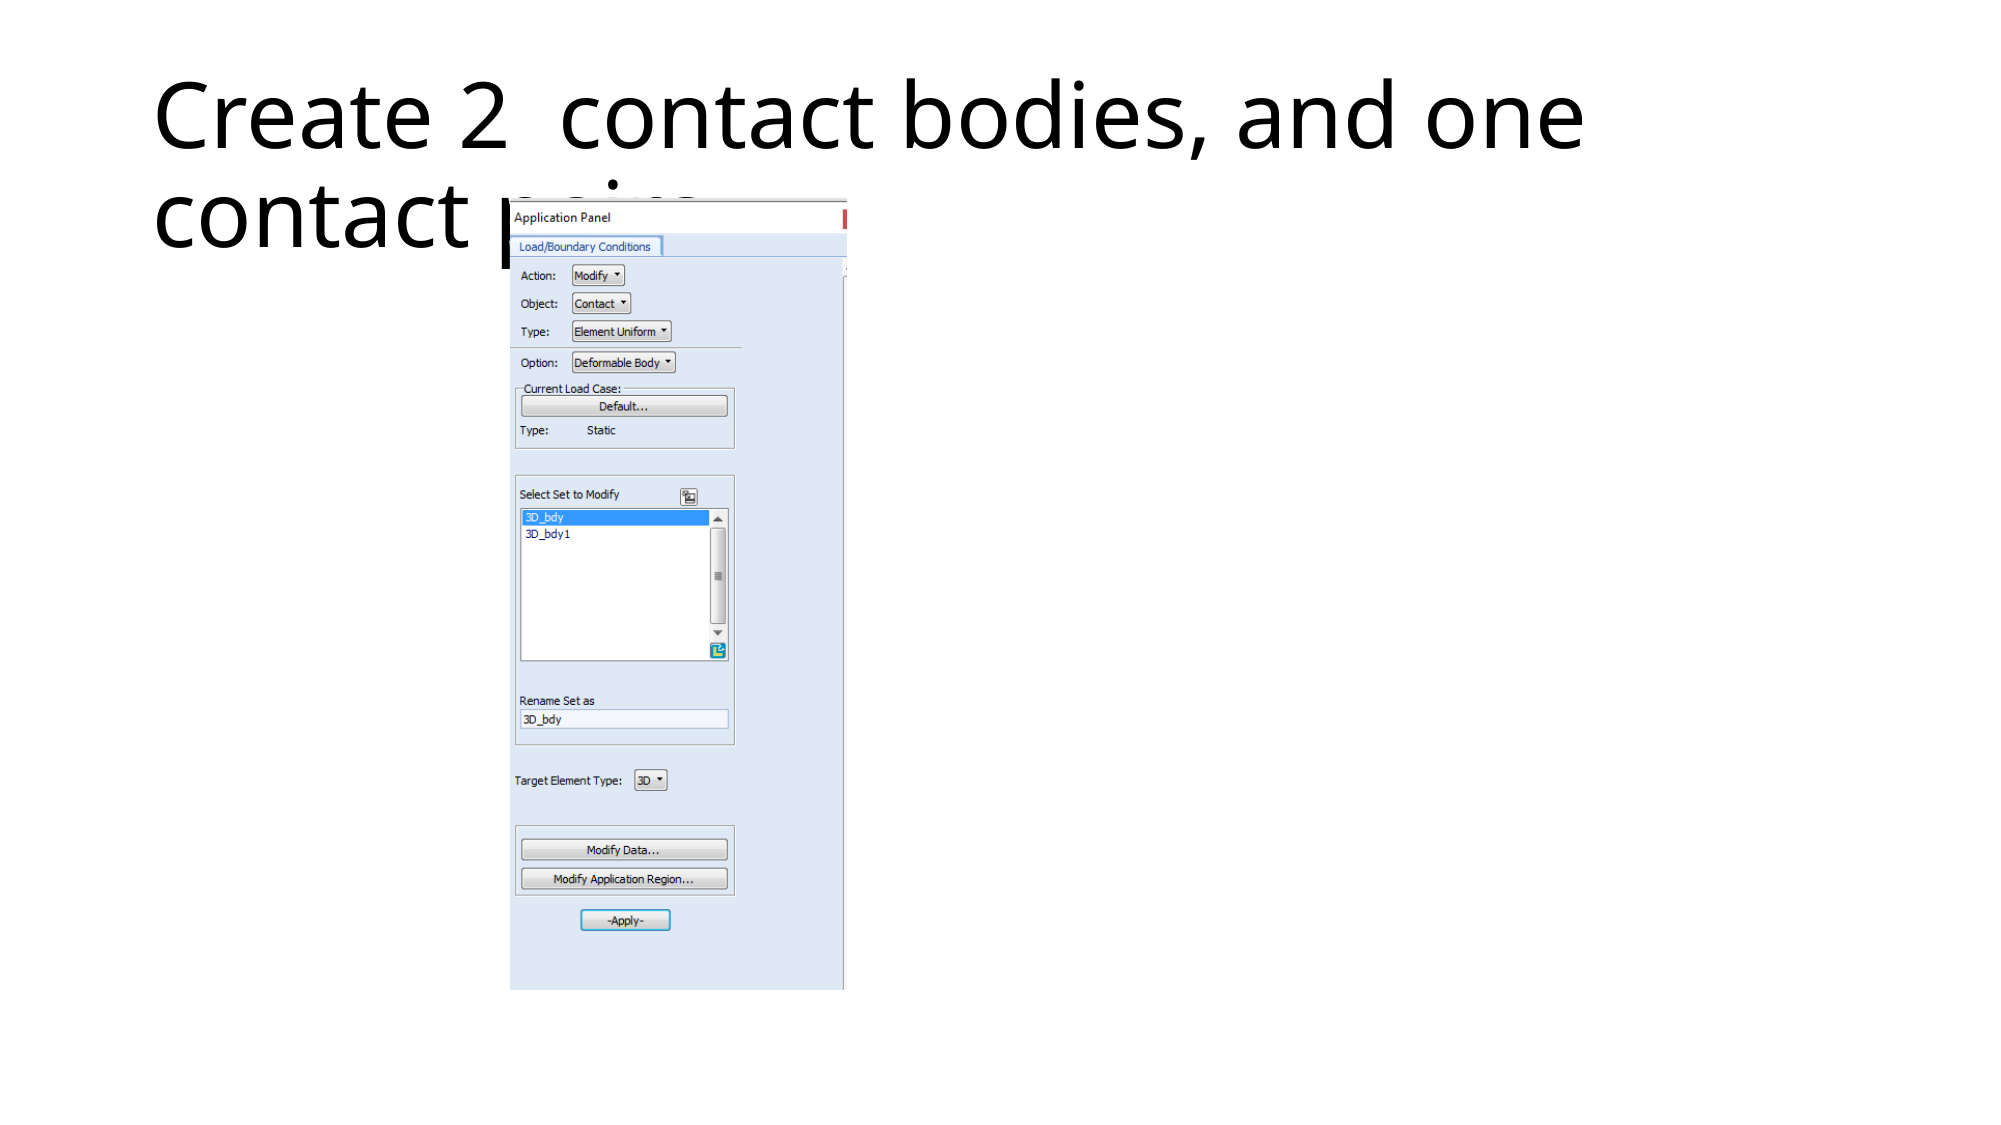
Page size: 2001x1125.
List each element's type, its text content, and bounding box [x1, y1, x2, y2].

title Create 2 contact bodies, and one contact pairs [137, 59, 1863, 278]
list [510, 198, 847, 990]
